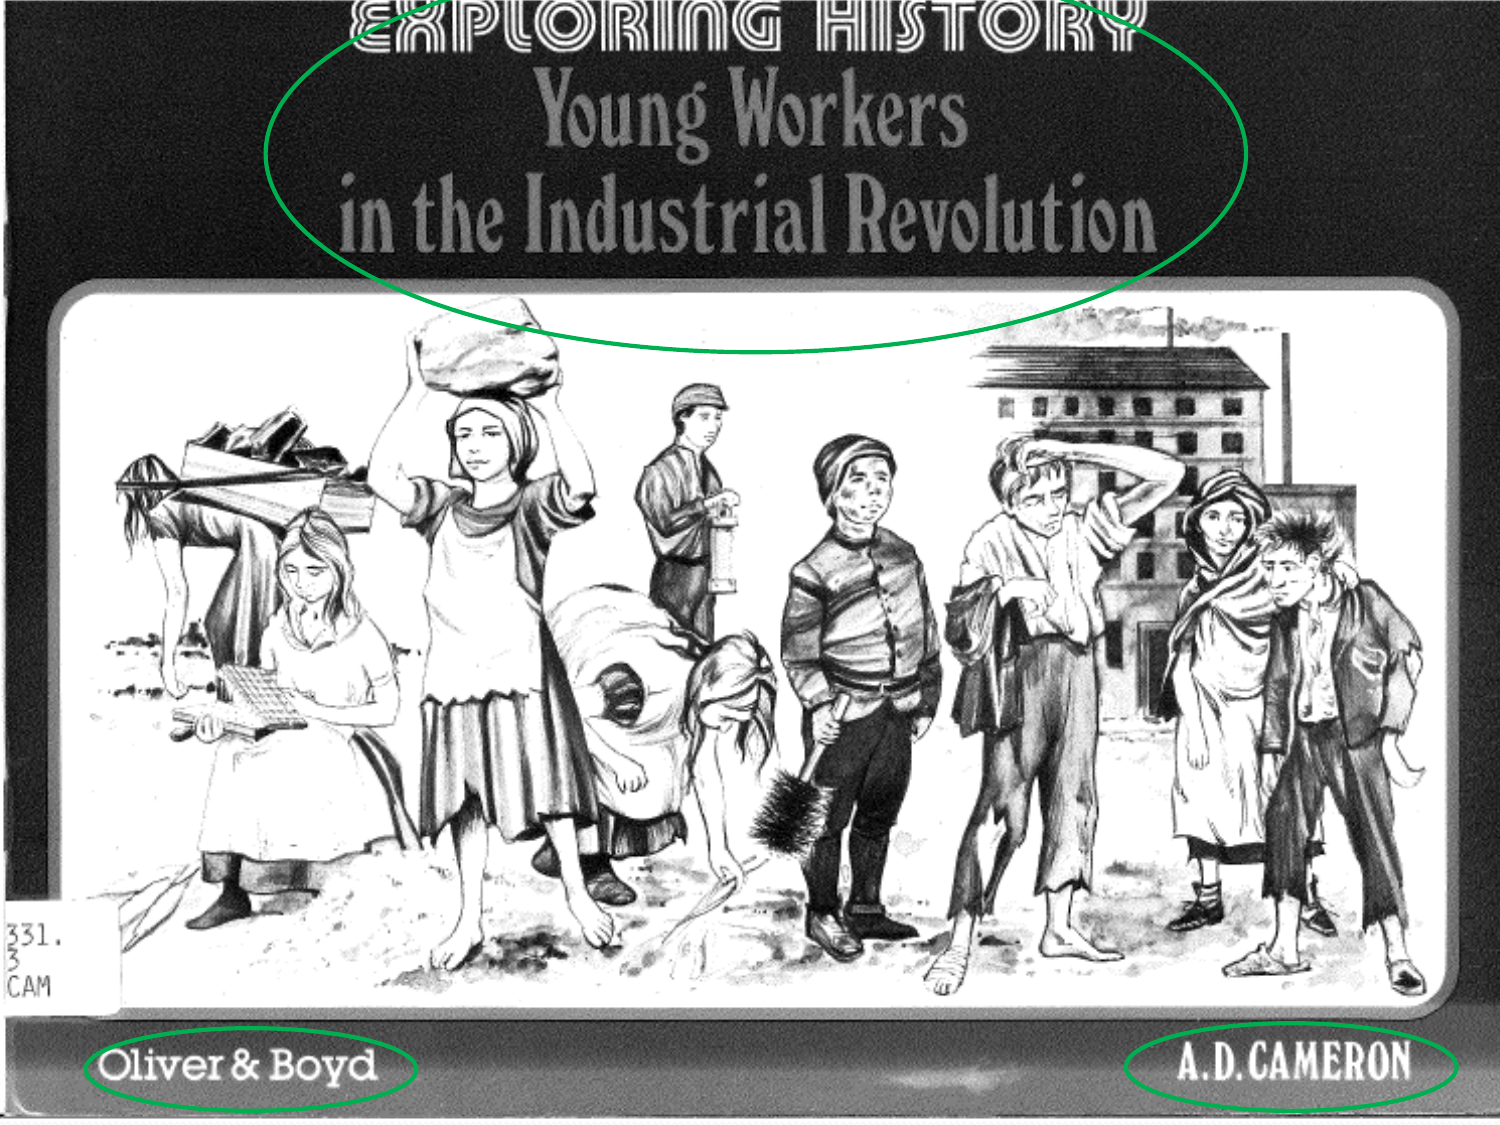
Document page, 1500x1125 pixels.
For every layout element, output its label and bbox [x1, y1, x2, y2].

list [0, 0, 1500, 1121]
